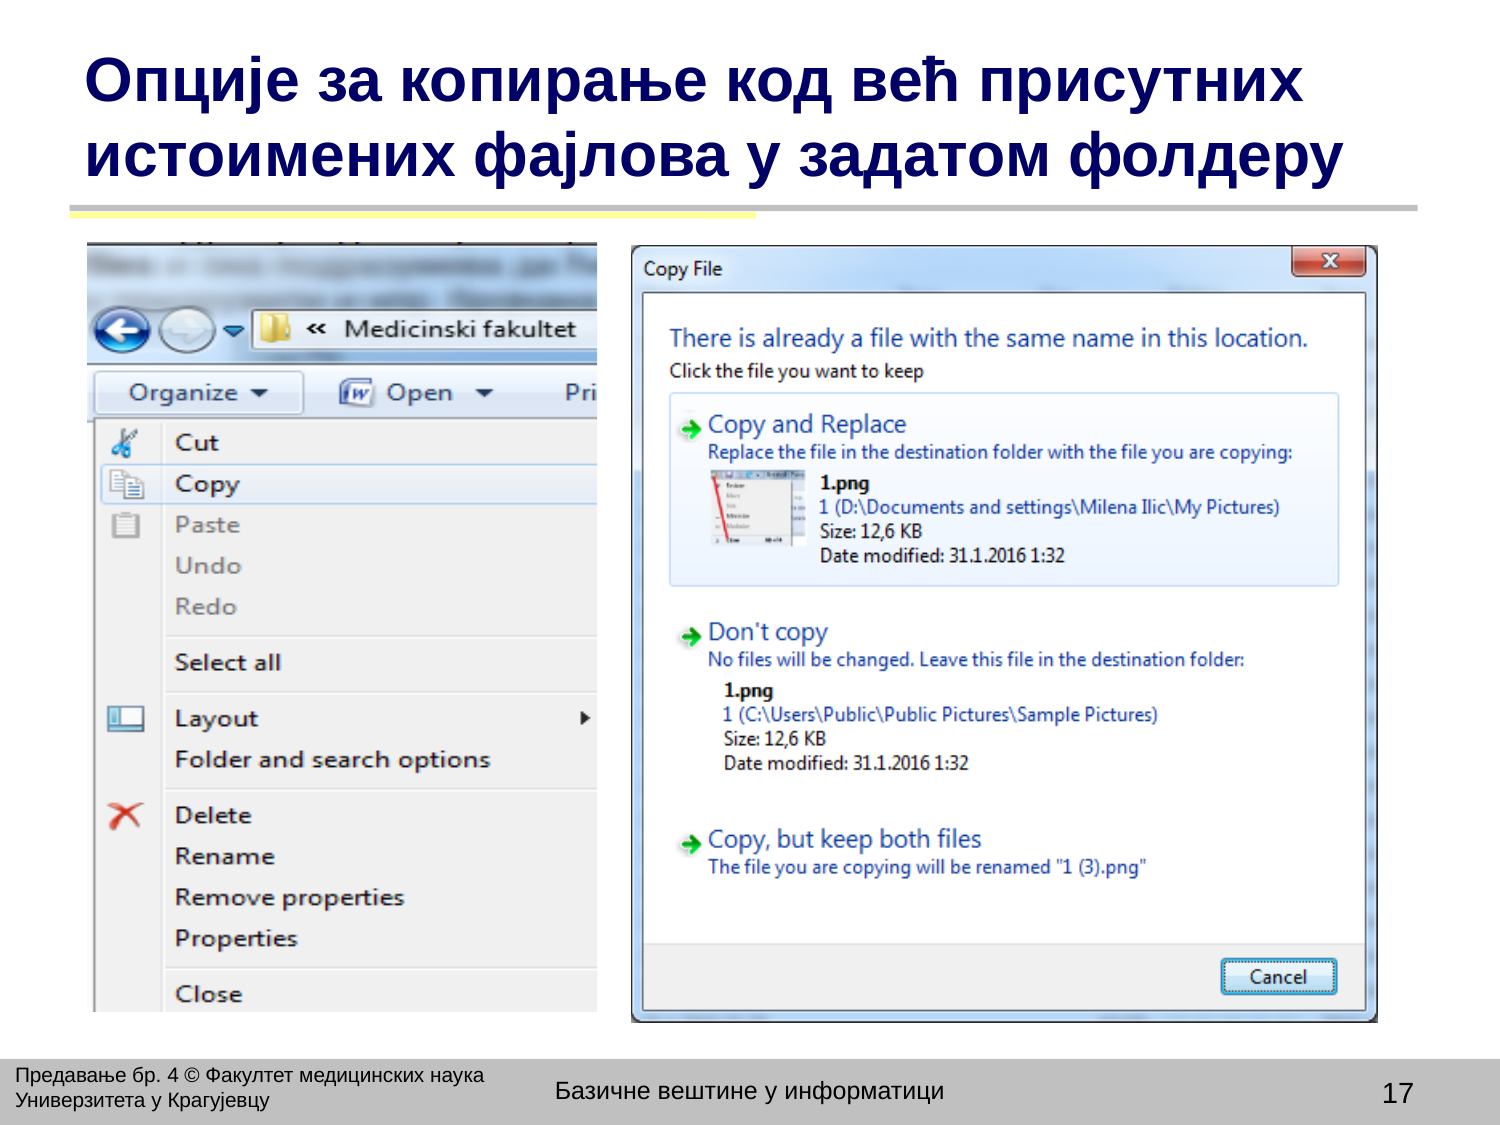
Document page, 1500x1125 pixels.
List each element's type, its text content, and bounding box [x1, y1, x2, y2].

title Опције за копирање код већ присутних истоимених фајлова у задатом фолдеру [69, 19, 1426, 208]
slide_number Предавање бр. 4 © Факултет медицинских наука Универзитета у Крагујевцу [0, 1053, 617, 1108]
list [631, 245, 1378, 1023]
footer Базичне вештине у информатици [512, 1066, 988, 1125]
slide_number 17 [1079, 1066, 1430, 1125]
picture [86, 241, 598, 1012]
